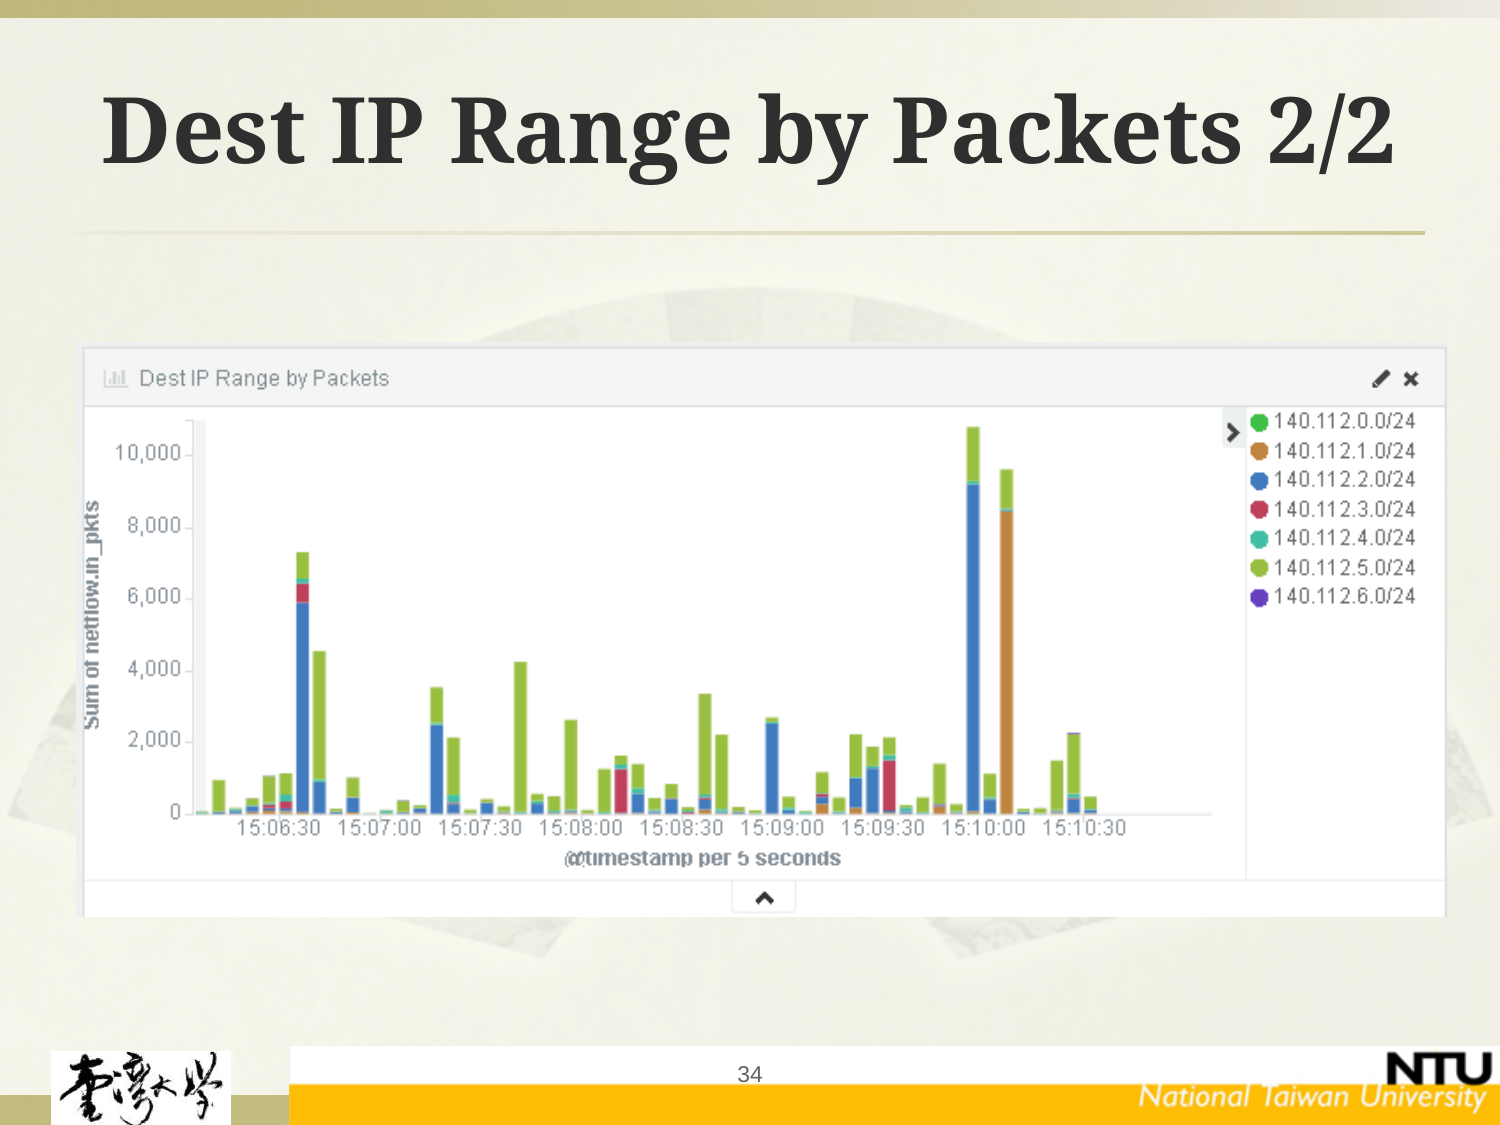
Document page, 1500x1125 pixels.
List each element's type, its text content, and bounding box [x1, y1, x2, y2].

picture [289, 1046, 1500, 1125]
picture [51, 1051, 231, 1125]
picture [76, 342, 1448, 918]
title Dest IP Range by Packets 2/2 [75, 45, 1425, 209]
slide_number 34 [675, 1050, 825, 1097]
